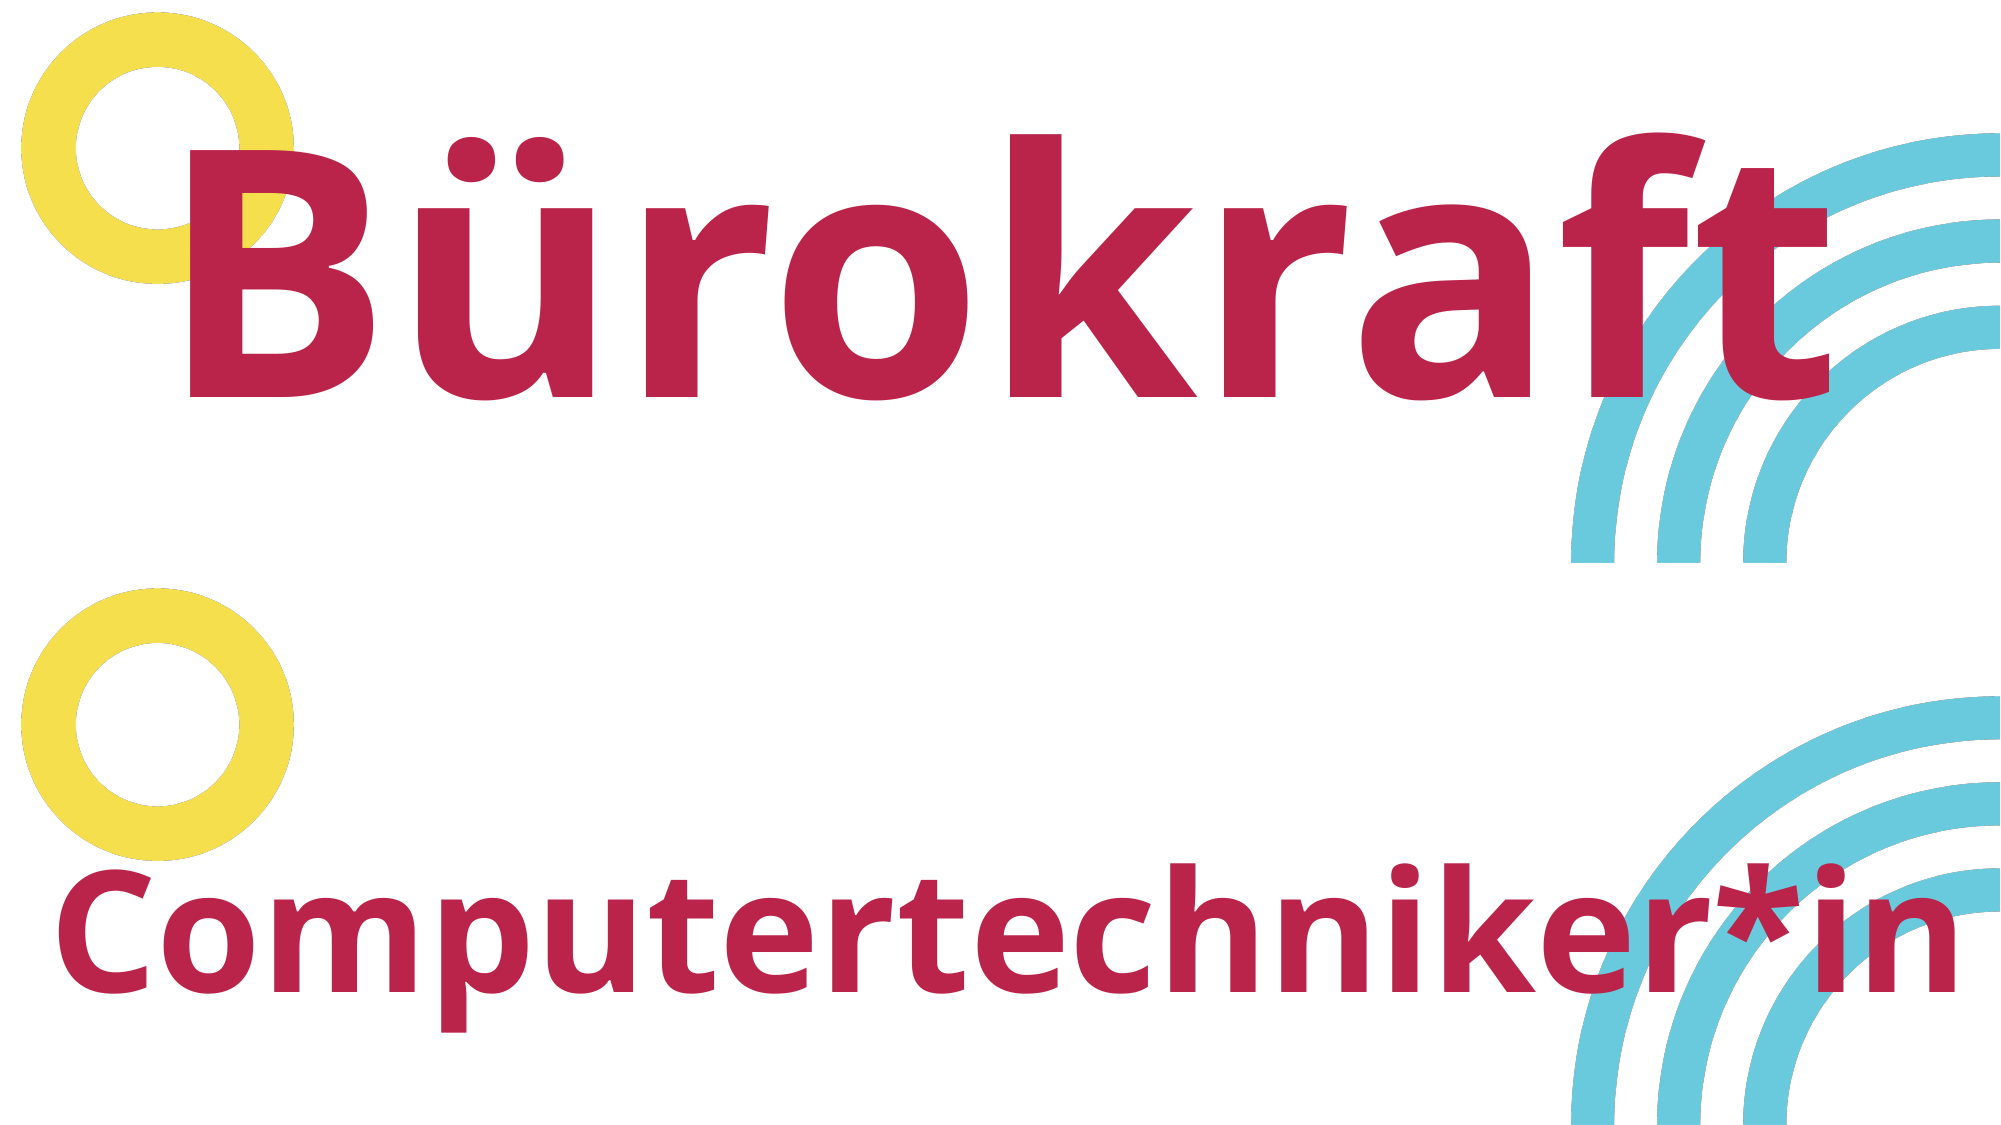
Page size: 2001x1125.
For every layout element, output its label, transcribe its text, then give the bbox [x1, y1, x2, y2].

picture [1571, 696, 2000, 1125]
text_box Computertechniker*in [29, 717, 1988, 1037]
picture [1571, 133, 2000, 563]
picture [21, 588, 294, 861]
picture [21, 12, 294, 284]
title Bürokraft [56, 88, 1944, 480]
